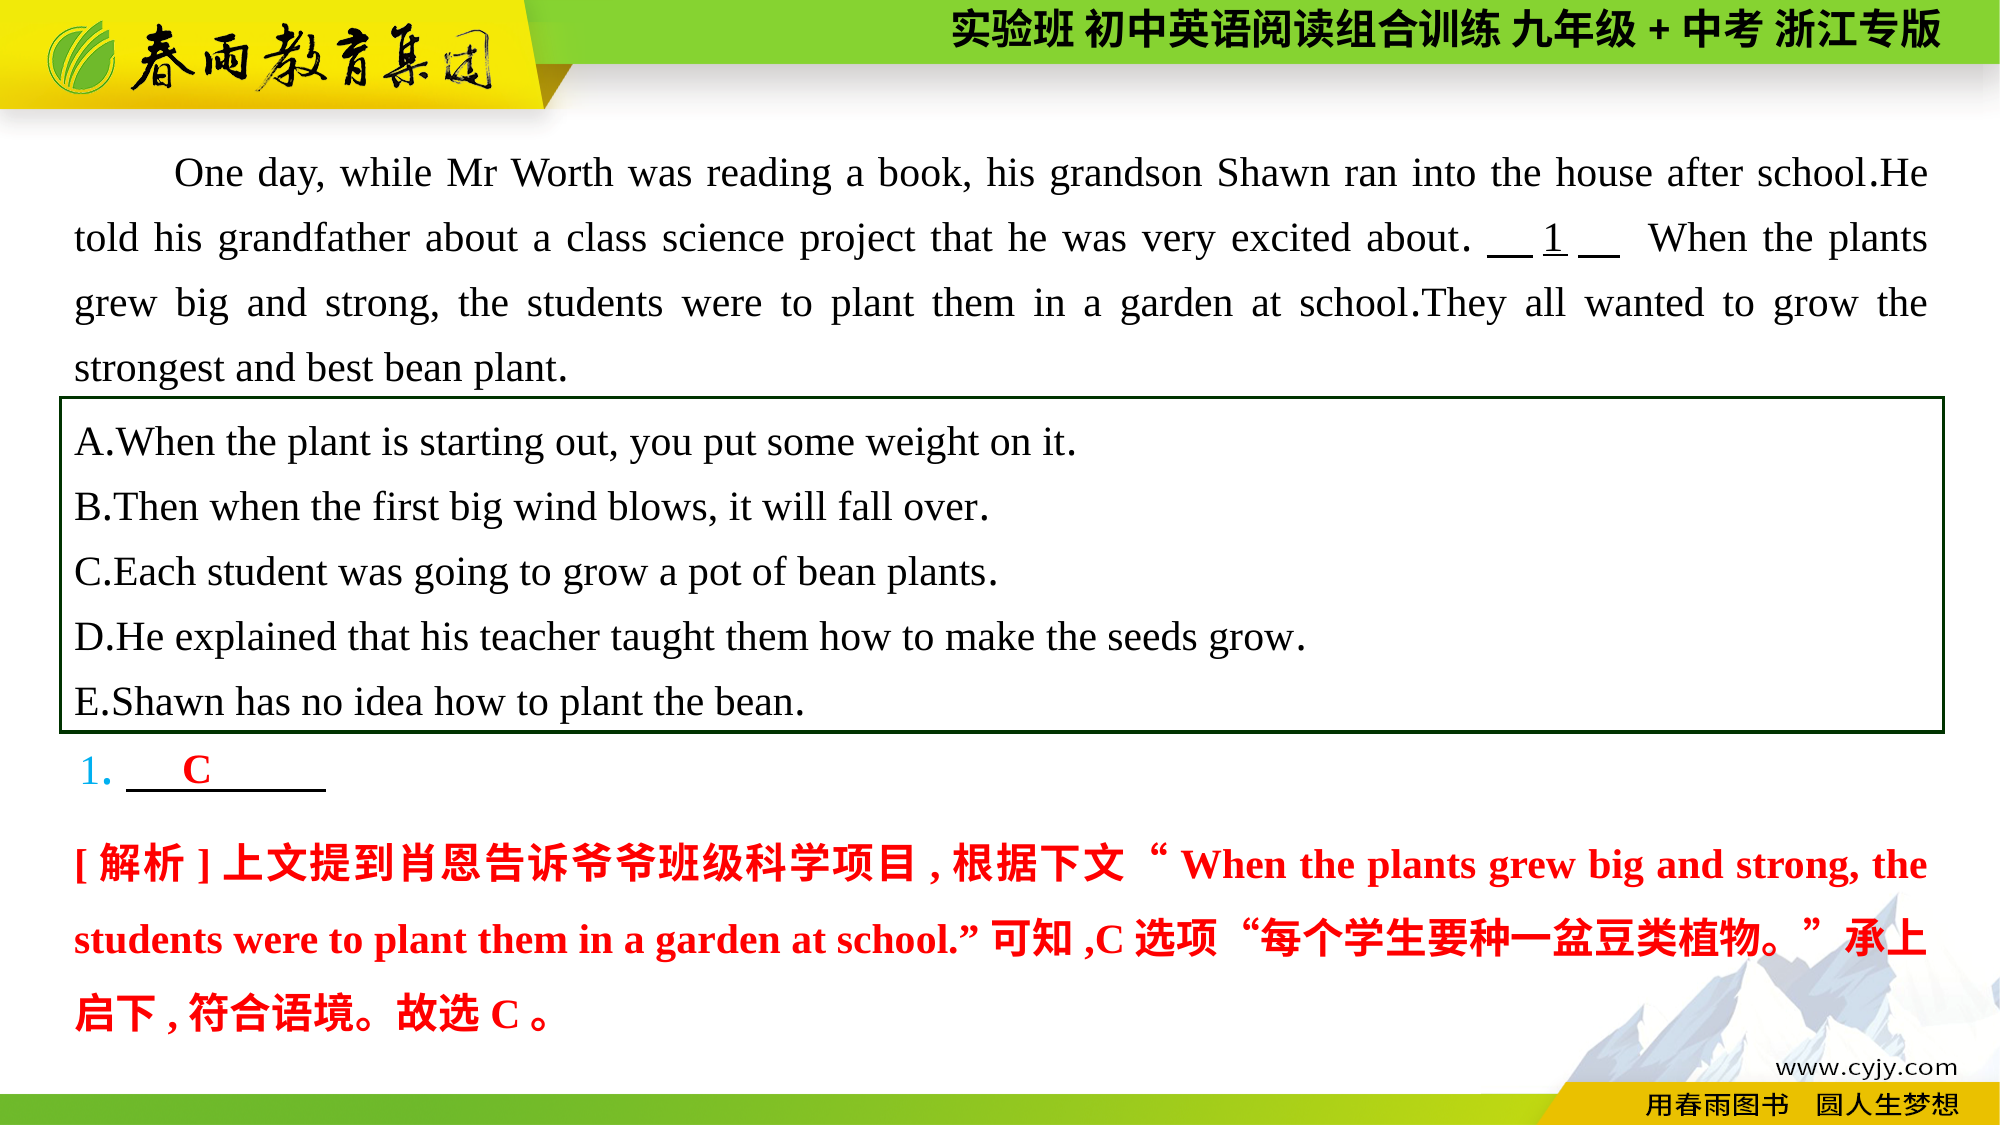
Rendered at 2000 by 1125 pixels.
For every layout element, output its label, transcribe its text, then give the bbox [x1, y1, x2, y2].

text_box 1. [64, 727, 391, 803]
picture [0, 0, 2000, 1125]
text_box A.When the plant is starting out, you put some weight on it. B.Then when the first big wind blows, it will fall over. C.Each student was going to grow a pot of bean plants. D.He explained that his teacher taught them how to make the seeds grow. E.Shawn has no idea how to plant the bean. [59, 391, 1944, 732]
list One day, while Mr Worth was reading a book, his grandson Shawn ran into the house after school.He told his grandfather about a class science project that he was very excited about. 1 When the plants grew big and strong, the students were to plant them in a garden at school.They all wanted to grow the strongest and best bean plant. [59, 122, 1944, 391]
text_box [解析]上文提到肖恩告诉爷爷班级科学项目,根据下文“When the plants grew big and strong, the students were to plant them in a garden at school.”可知,C选项“每个学生要种一盆豆类植物。”承上启下,符合语境。故选C。 [59, 804, 1944, 1045]
text_box [60, 397, 1944, 732]
text_box C [167, 734, 228, 799]
